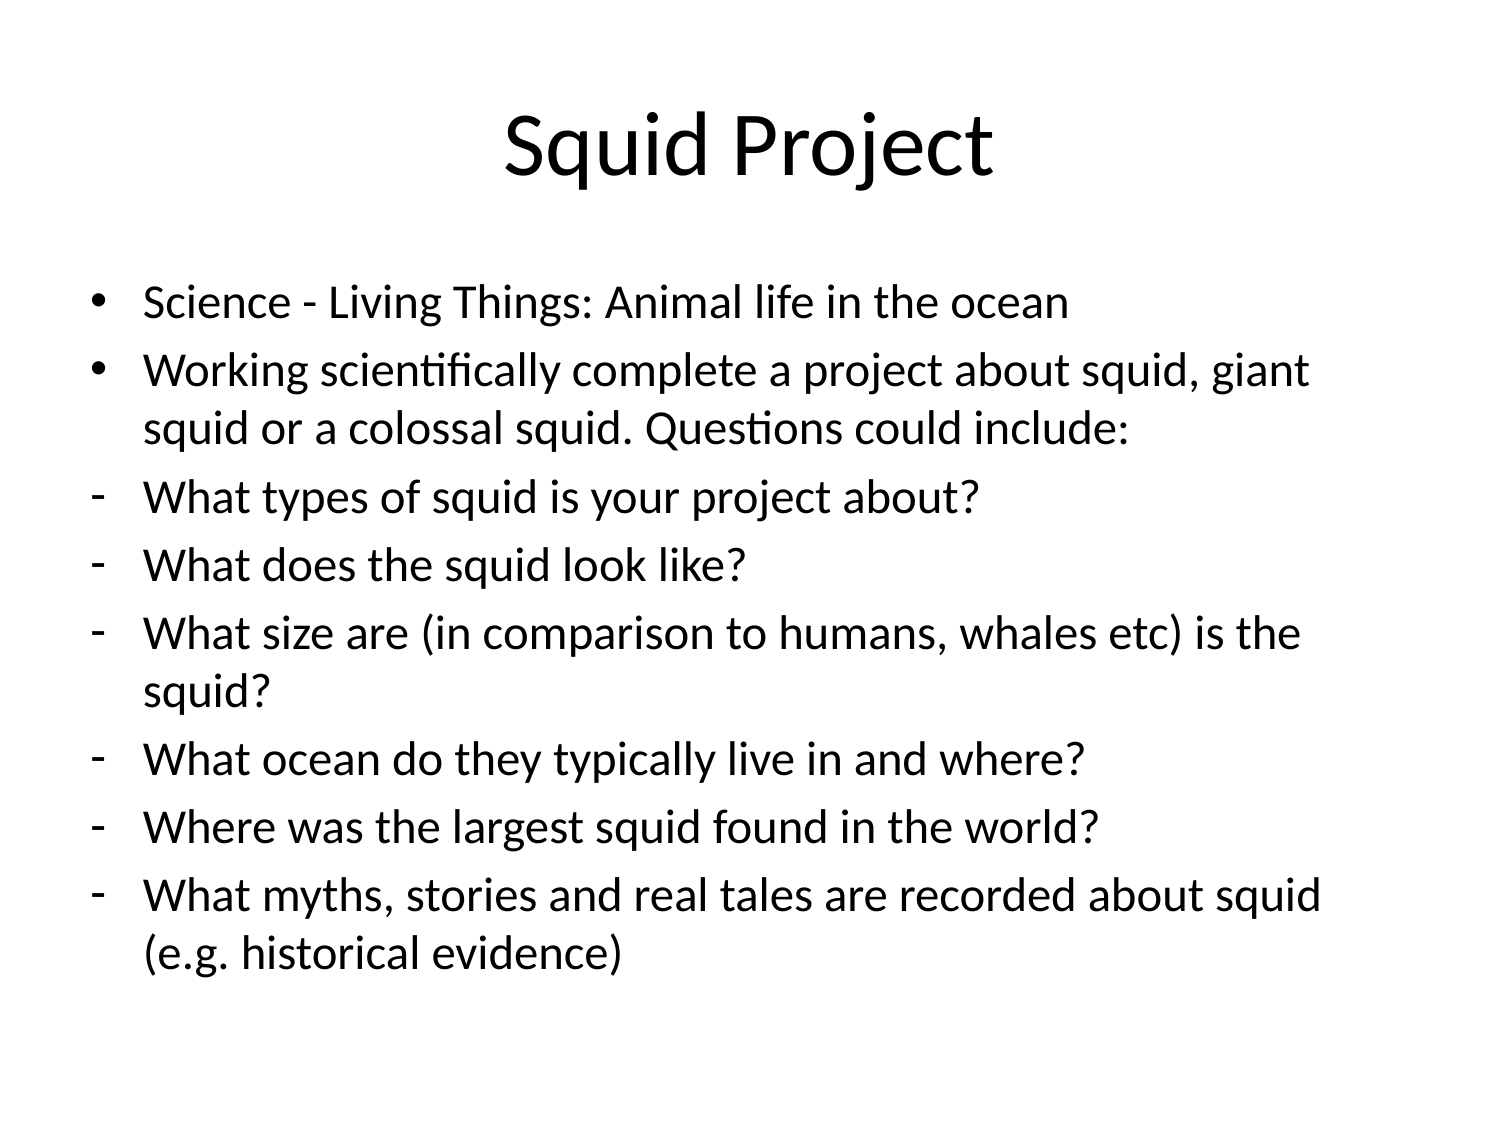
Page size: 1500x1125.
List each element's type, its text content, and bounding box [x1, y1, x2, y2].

title Squid Project [75, 45, 1425, 233]
list Science - Living Things: Animal life in the ocean Working scientifically complete a project about squid, giant squid or a colossal squid. Questions could include: What types of squid is your project about? What does the squid look like? What size are (in comparison to humans, whales etc) is the squid? What ocean do they typically live in and where? Where was the largest squid found in the world? What myths, stories and real tales are recorded about squid (e.g. historical evidence) [75, 262, 1425, 1005]
